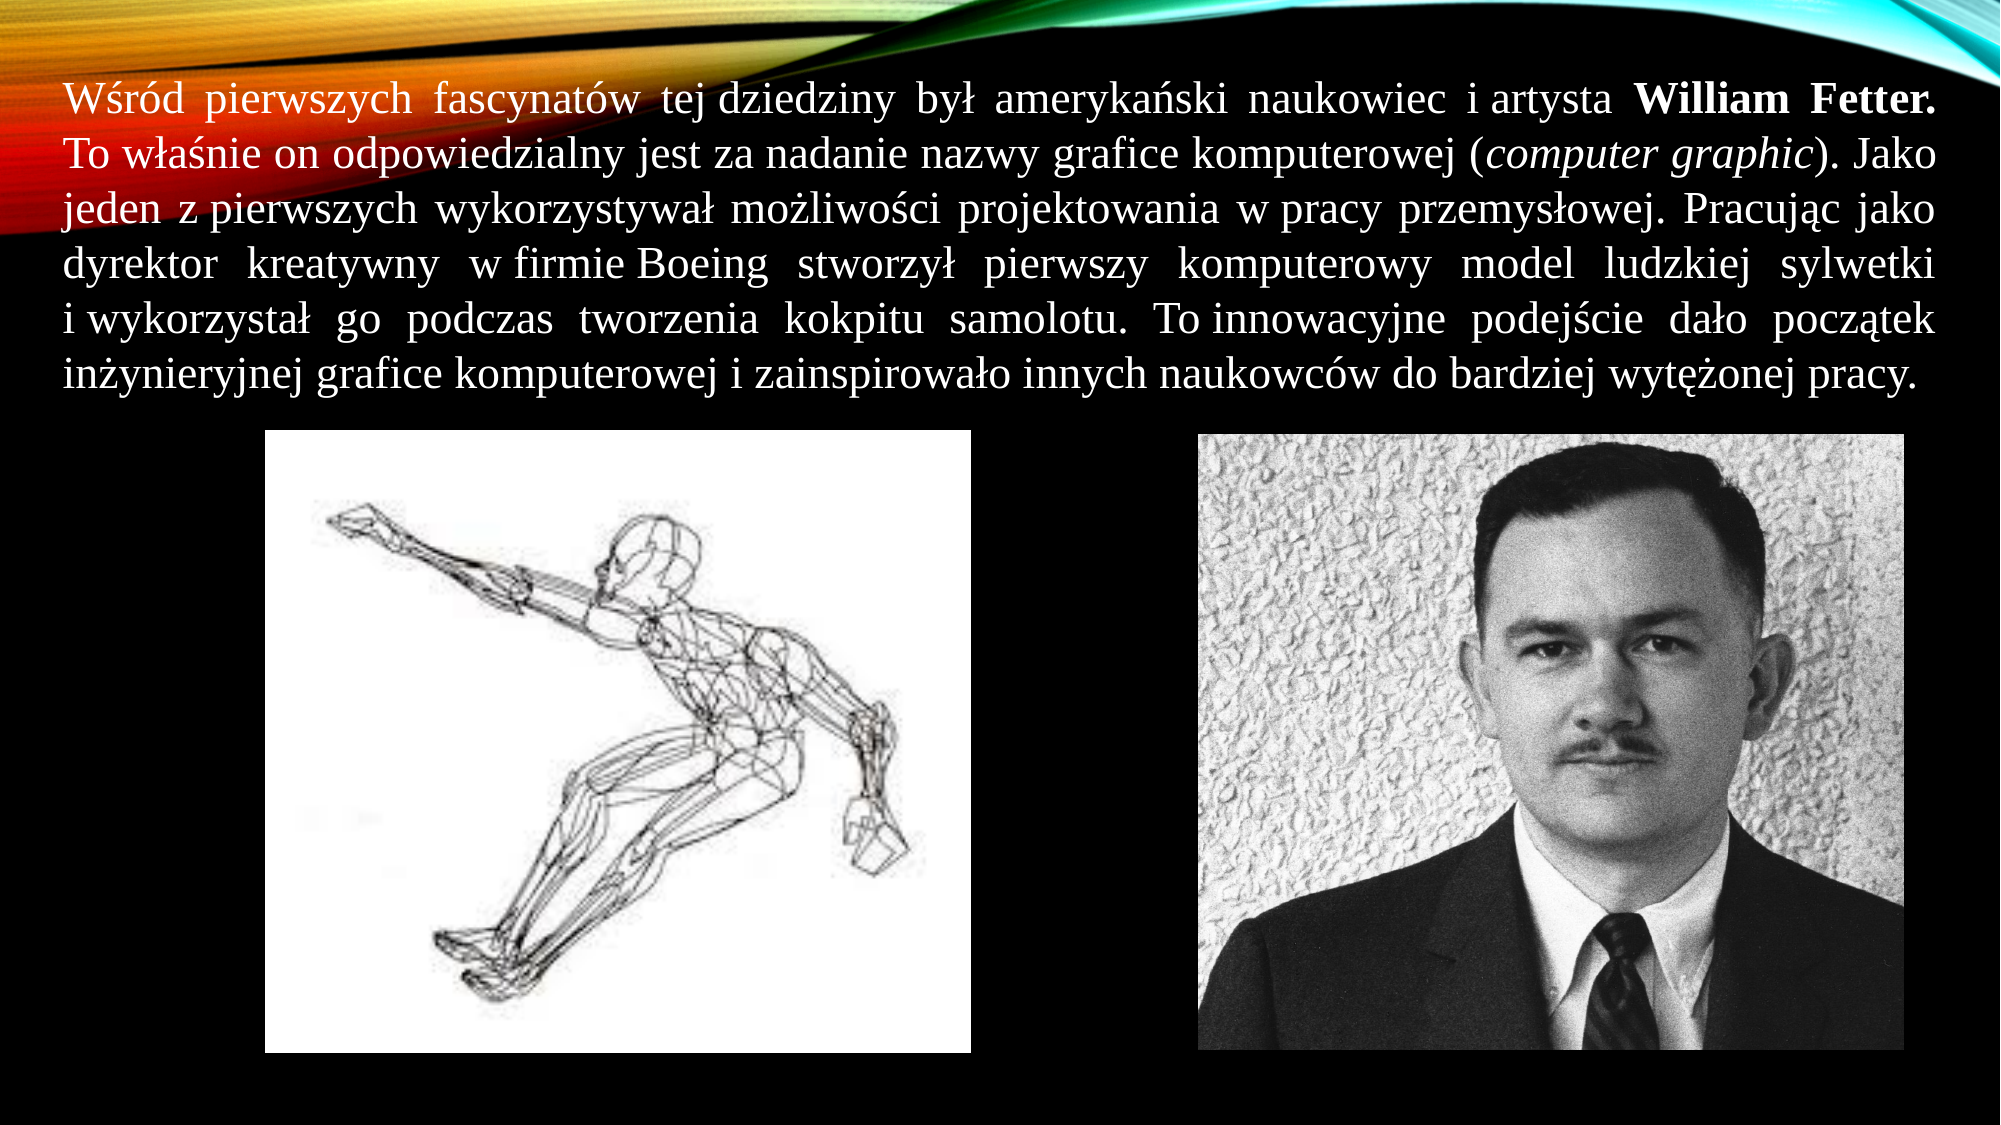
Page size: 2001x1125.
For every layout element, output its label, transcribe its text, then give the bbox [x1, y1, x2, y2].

text_box Wśród pierwszych fascynatów tej dziedziny był amerykański naukowiec i artysta William Fetter. To właśnie on odpowiedzialny jest za nadanie nazwy grafice komputerowej (computer graphic). Jako jeden z pierwszych wykorzystywał możliwości projektowania w pracy przemysłowej. Pracując jako dyrektor kreatywny w firmie Boeing stworzył pierwszy komputerowy model ludzkiej sylwetki i wykorzystał go podczas tworzenia kokpitu samolotu. To innowacyjne podejście dało początek inżynieryjnej grafice komputerowej i zainspirowało innych naukowców do bardziej wytężonej pracy. [47, 60, 1952, 405]
picture [265, 429, 972, 1054]
picture [0, 0, 2000, 237]
picture [1198, 434, 1905, 1051]
